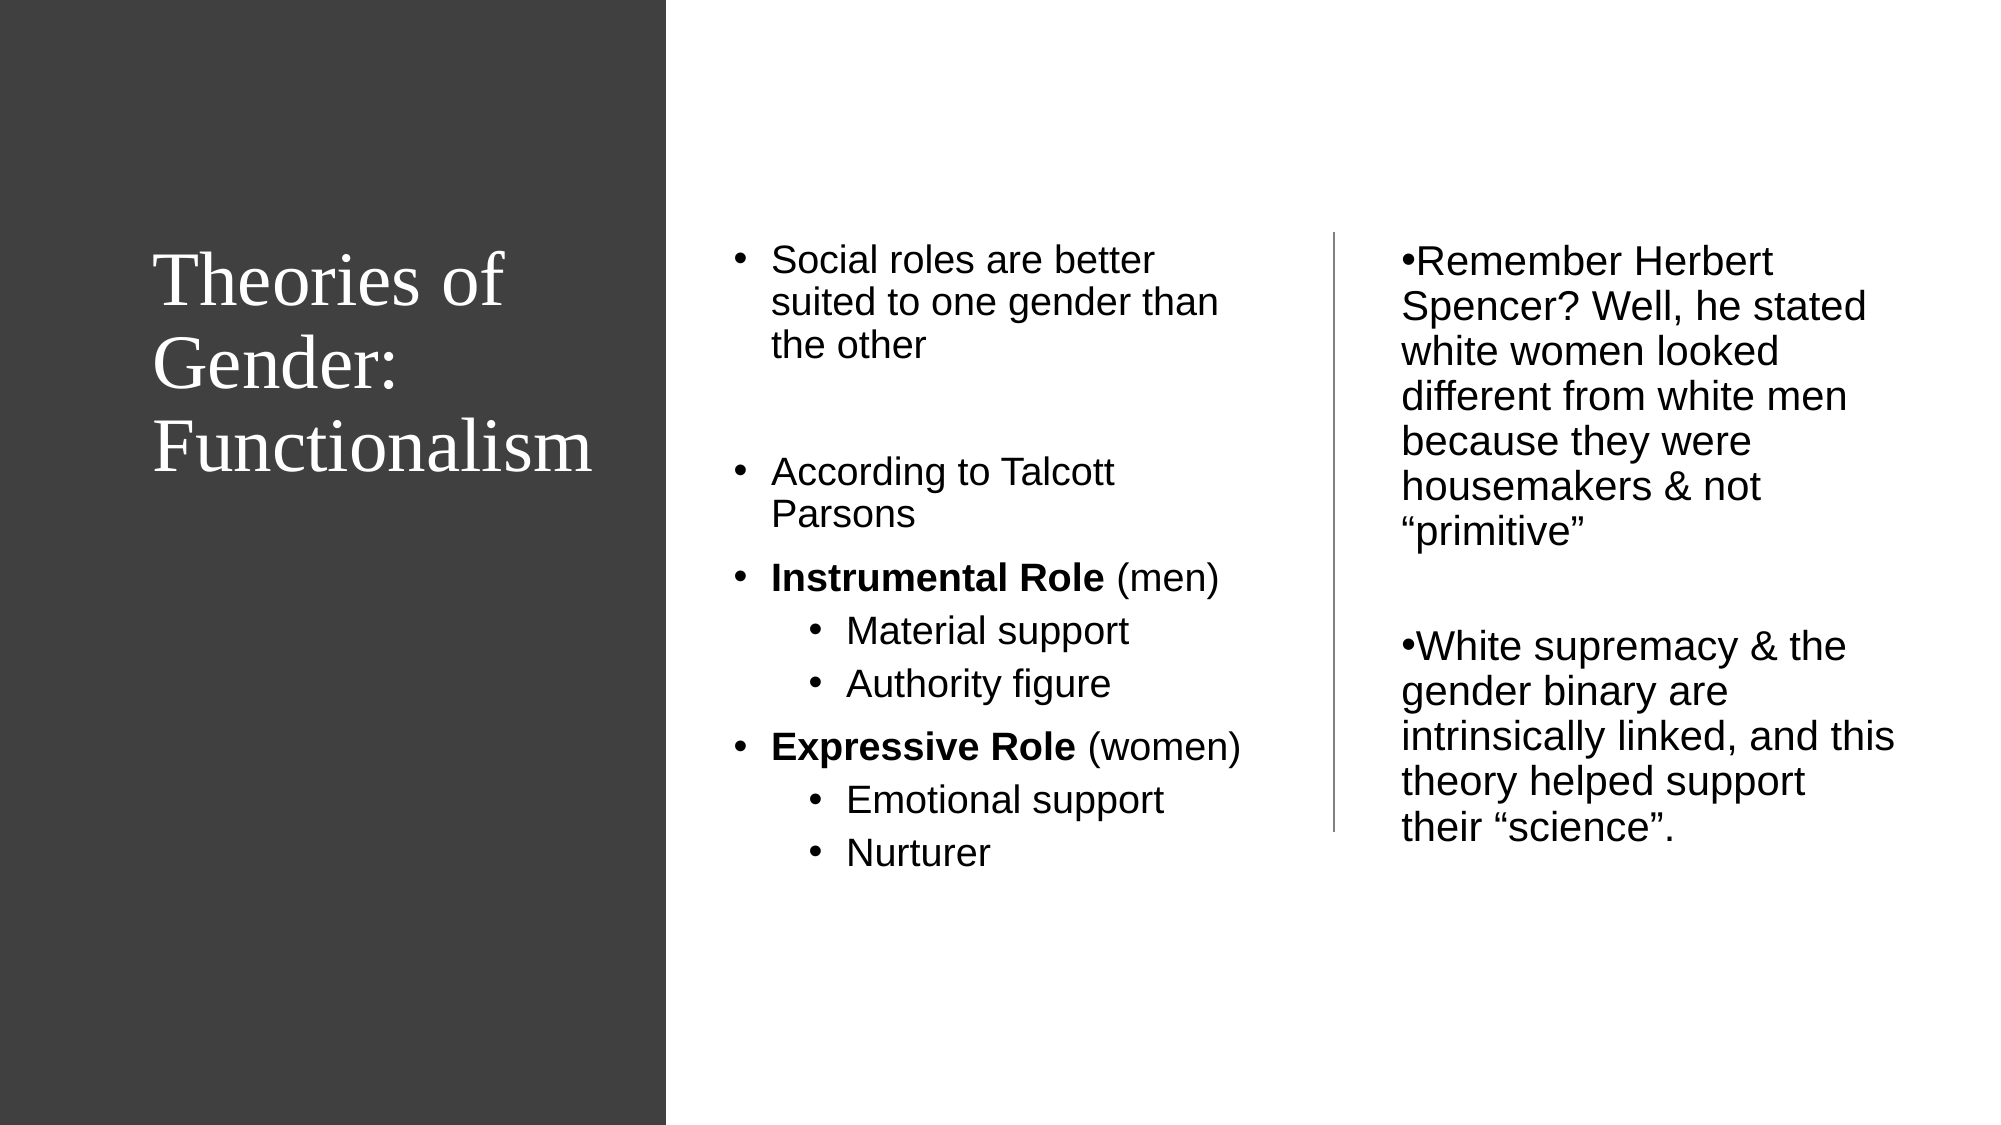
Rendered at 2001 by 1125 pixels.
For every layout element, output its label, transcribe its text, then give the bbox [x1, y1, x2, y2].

list Social roles are better suited to one gender than the other According to Talcott Parsons Instrumental Role (men) Material support Authority figure Expressive Role (women) Emotional support Nurturer [718, 231, 1281, 948]
title Theories of Gender: Functionalism [137, 231, 613, 948]
text_box Remember Herbert Spencer? Well, he stated white women looked different from white men because they were housemakers & not “primitive” White supremacy & the gender binary are intrinsically linked, and this theory helped support their “science”. [1386, 231, 1911, 948]
text_box [0, 0, 667, 1125]
